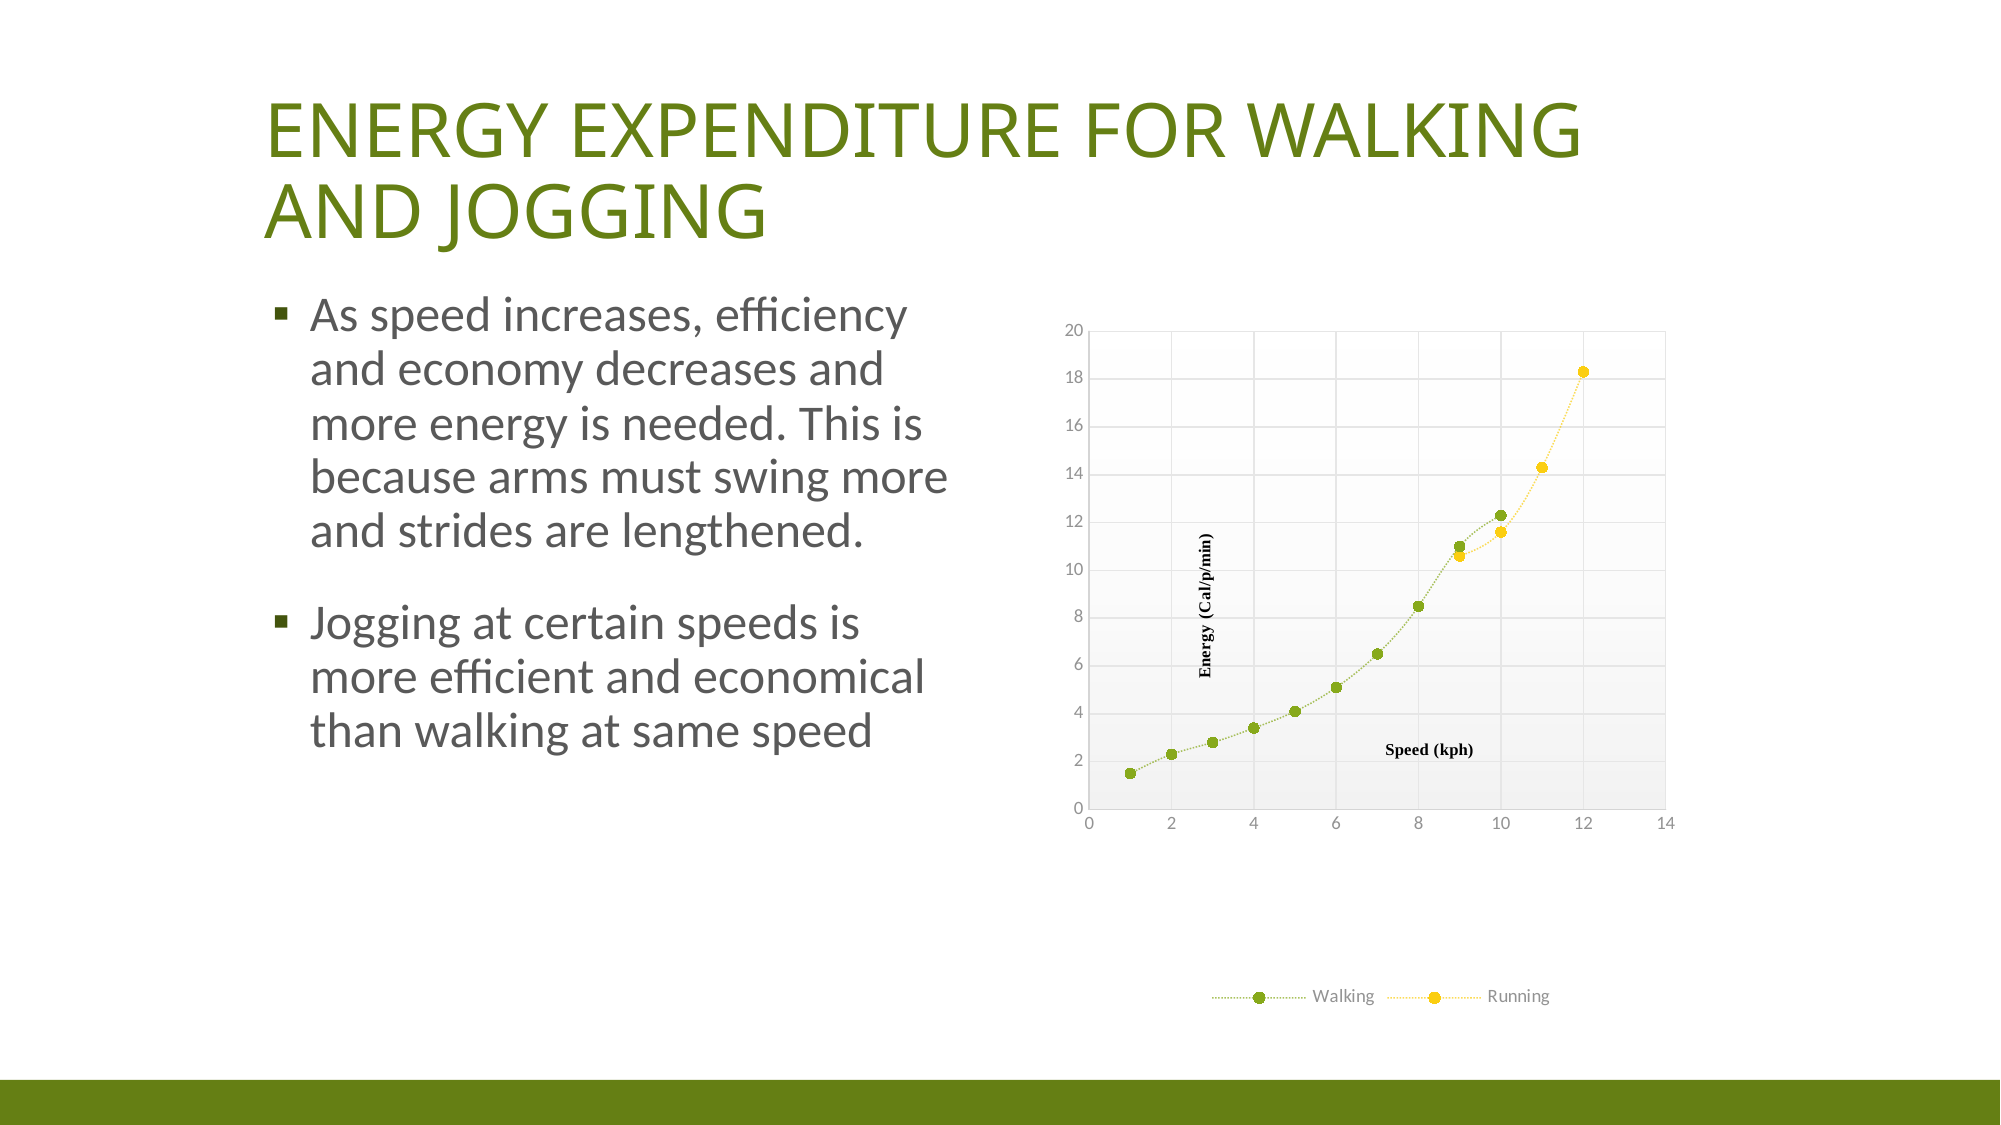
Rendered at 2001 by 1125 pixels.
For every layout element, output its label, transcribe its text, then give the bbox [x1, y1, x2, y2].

title Energy expenditure for walking and jogging [249, 75, 1750, 263]
chart [1012, 281, 1750, 1014]
list As speed increases, efficiency and economy decreases and more energy is needed. This is because arms must swing more and strides are lengthened. Jogging at certain speeds is more efficient and economical than walking at same speed [249, 281, 988, 1014]
